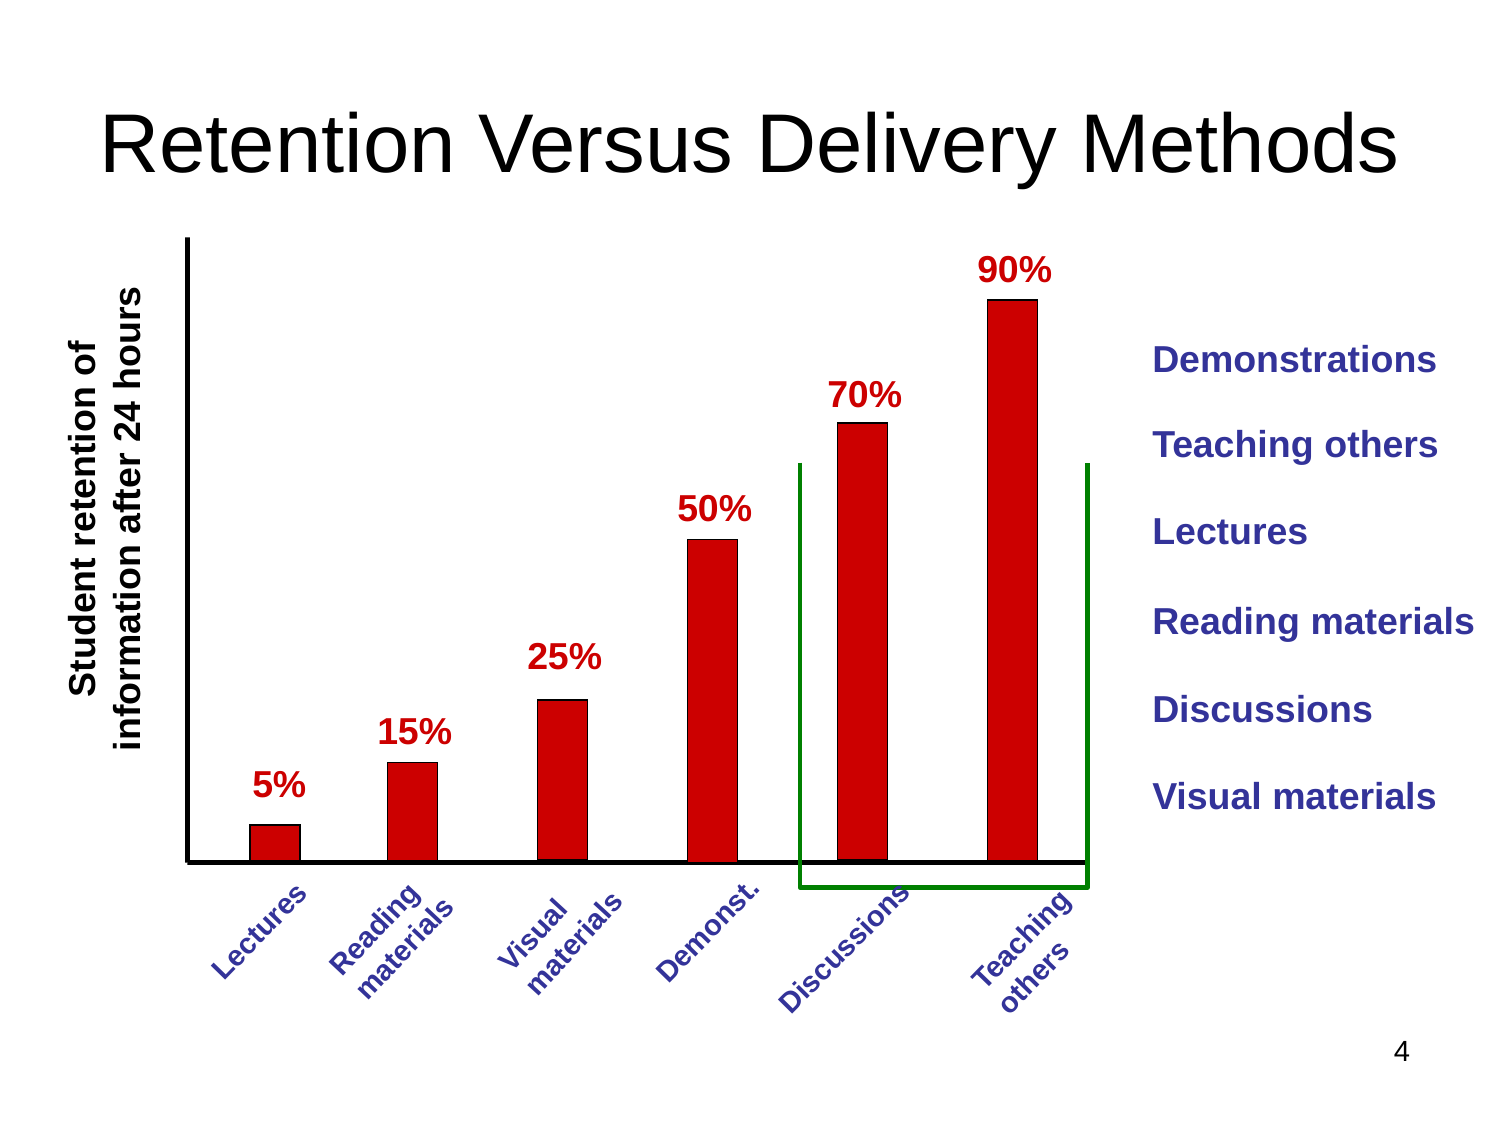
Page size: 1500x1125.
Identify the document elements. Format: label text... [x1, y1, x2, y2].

text_box Reading materials [305, 790, 530, 1022]
text_box [387, 762, 438, 861]
text_box 50% [662, 477, 775, 537]
text_box Discussions [1137, 677, 1475, 738]
text_box [837, 423, 888, 463]
text_box [799, 462, 1088, 888]
text_box 70% [812, 362, 925, 423]
text_box Teaching others [1137, 412, 1475, 473]
text_box Visual materials [474, 825, 661, 1018]
text_box [687, 539, 738, 863]
slide_number 4 [1074, 1024, 1426, 1103]
text_box 5% [237, 752, 325, 813]
text_box [987, 299, 1038, 463]
text_box Lectures [1137, 499, 1338, 560]
text_box 25% [512, 624, 625, 685]
text_box 90% [962, 237, 1075, 298]
text_box Retention Versus Delivery Methods [74, 45, 1425, 233]
text_box Demonstrations [1137, 327, 1475, 387]
text_box Demonst. [631, 841, 793, 1005]
text_box Visual materials [1137, 764, 1475, 825]
text_box Teaching others [947, 818, 1162, 1036]
text_box [537, 699, 588, 861]
text_box [249, 824, 300, 861]
text_box 15% [362, 699, 475, 760]
text_box Reading materials [1137, 589, 1500, 650]
text_box Discussions [754, 843, 946, 1036]
text_box Student retention of information after 24 hours [50, 237, 155, 801]
text_box Lectures [187, 823, 363, 1002]
